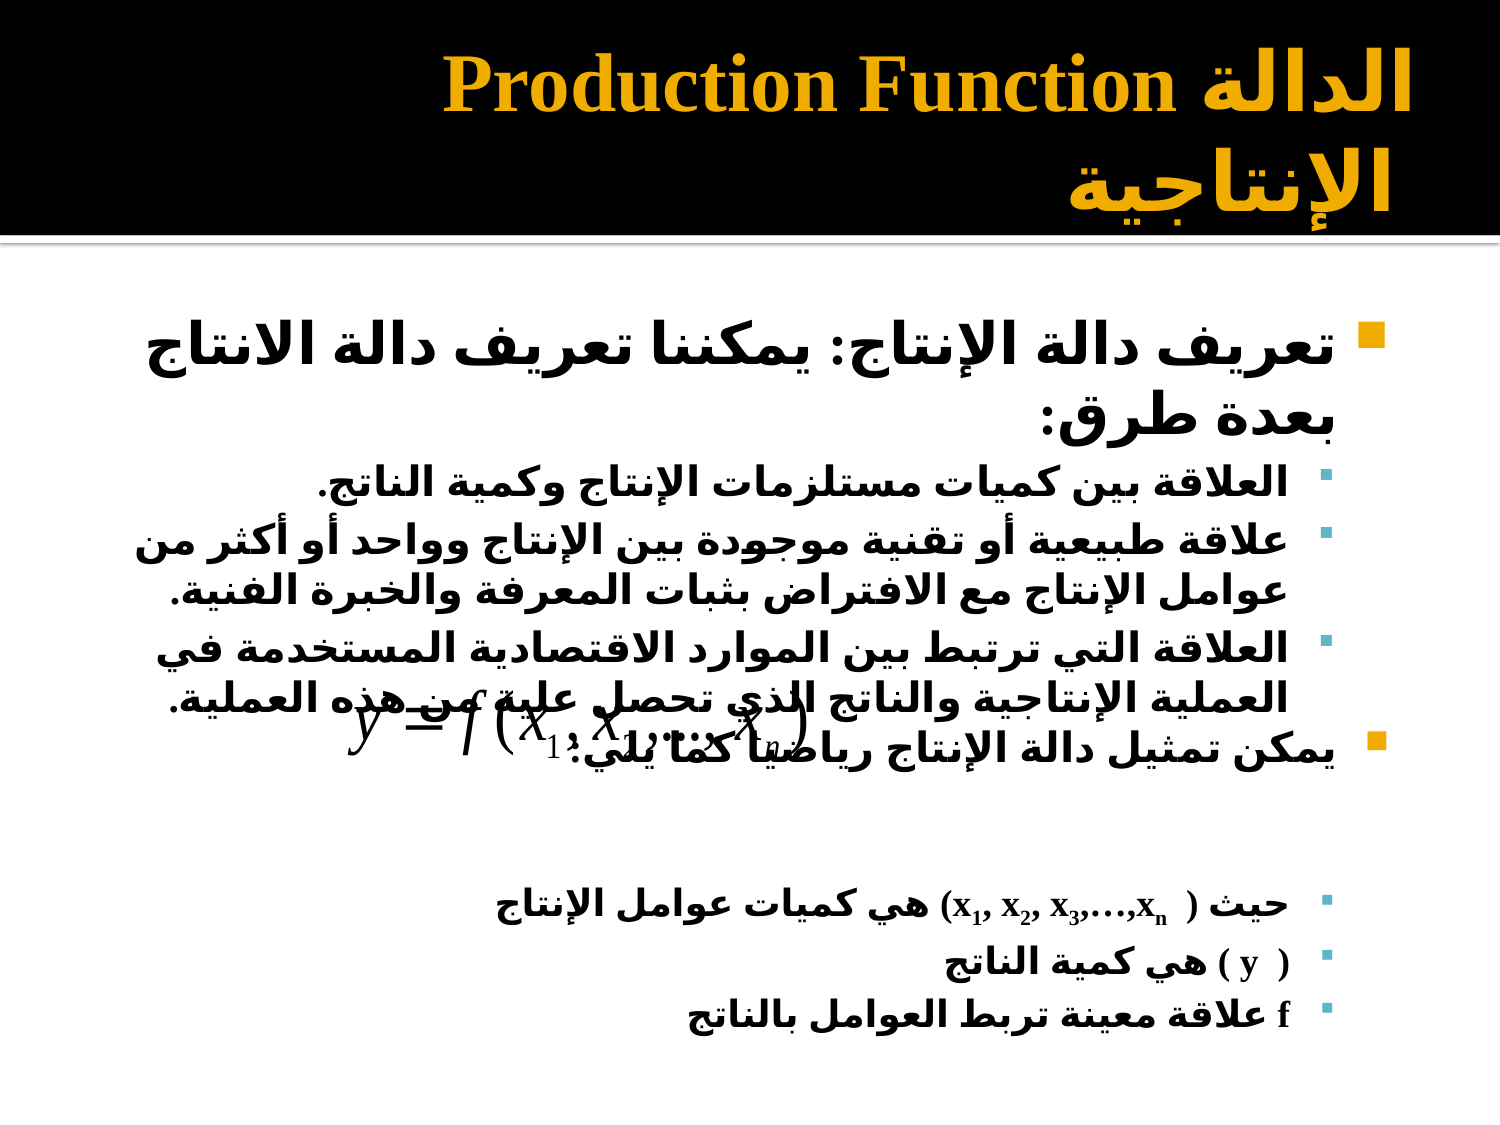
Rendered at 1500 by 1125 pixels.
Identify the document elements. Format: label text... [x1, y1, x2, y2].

list تعريف دالة الإنتاج: يمكننا تعريف دالة الانتاج بعدة طرق: العلاقة بين كميات مستلزمات الإنتاج وكمية الناتج. علاقة طبيعية أو تقنية موجودة بين الإنتاج وواحد أو أكثر من عوامل الإنتاج مع الافتراض بثبات المعرفة والخبرة الفنية. العلاقة التي ترتبط بين الموارد الاقتصادية المستخدمة في العملية الإنتاجية والناتج الذي تحصل علية من هذه العملية. يمكن تمثيل دالة الإنتاج رياضيا كما يلي: حيث ( x1, x2, x3,…,xn) هي كميات عوامل الإنتاج ( y ) هي كمية الناتج f علاقة معينة تربط العوامل بالناتج [75, 291, 1425, 1050]
title Production Function الدالة الإنتاجية [75, 25, 1425, 231]
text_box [336, 668, 823, 777]
